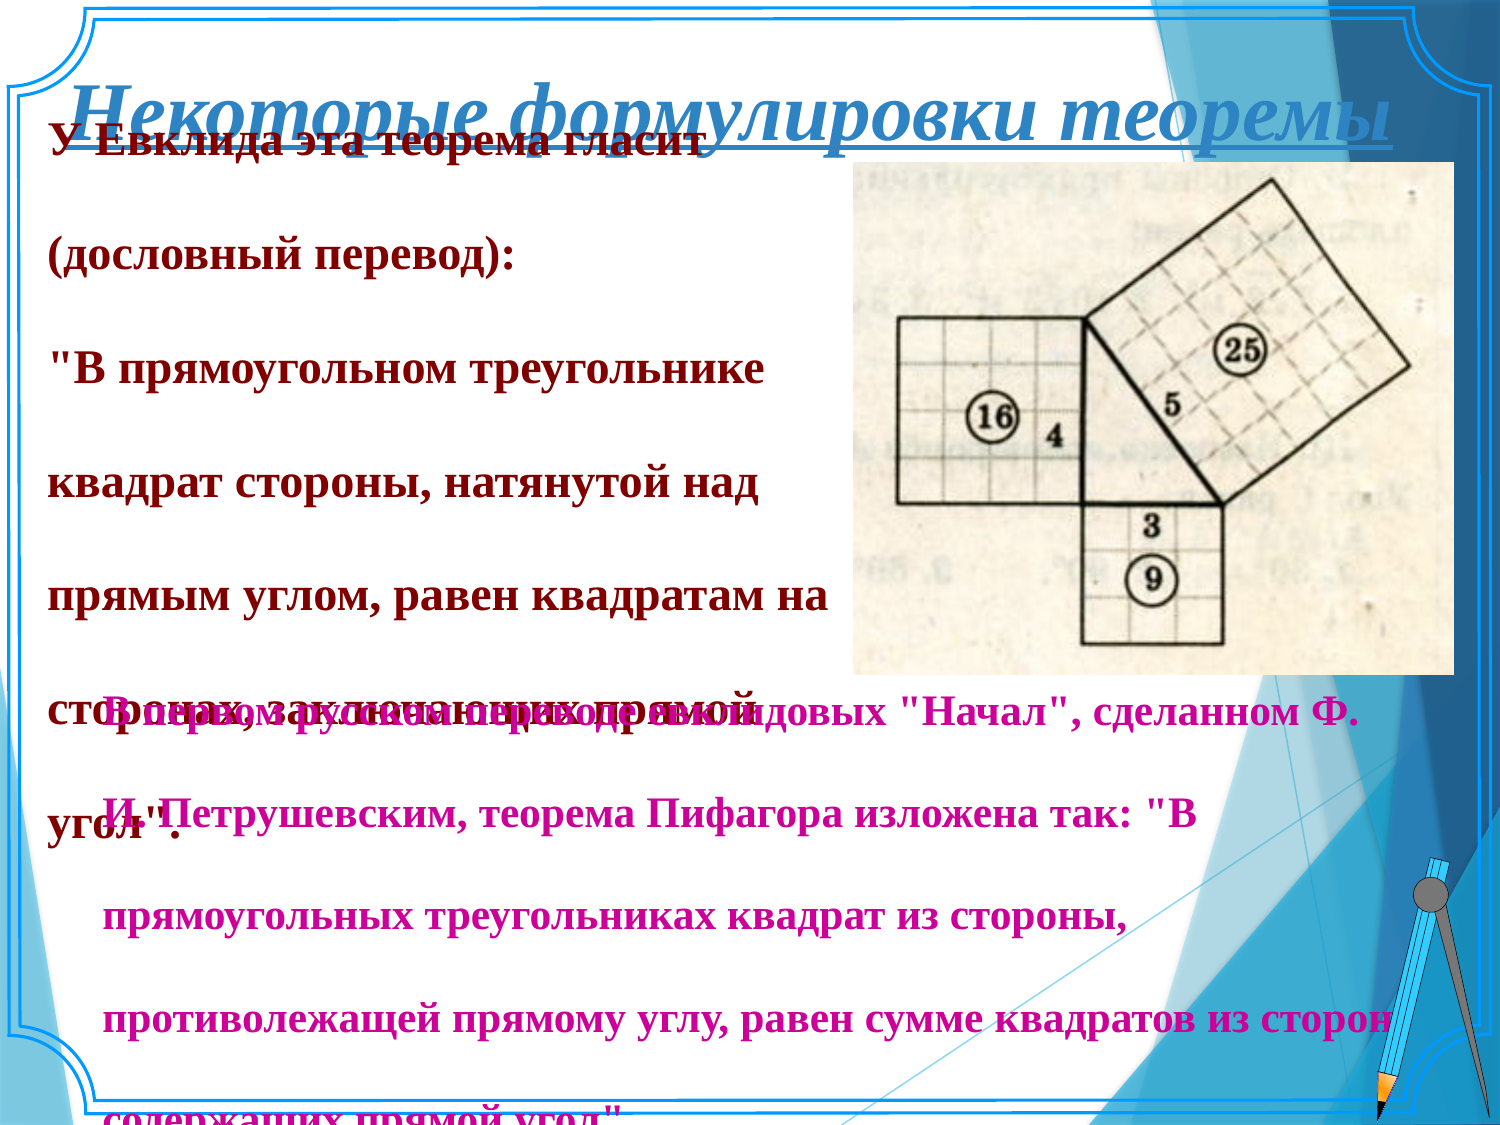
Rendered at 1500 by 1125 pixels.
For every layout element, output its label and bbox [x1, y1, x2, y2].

text_box [3, 0, 1496, 1122]
list [853, 161, 1455, 676]
text_box [1361, 859, 1474, 1125]
